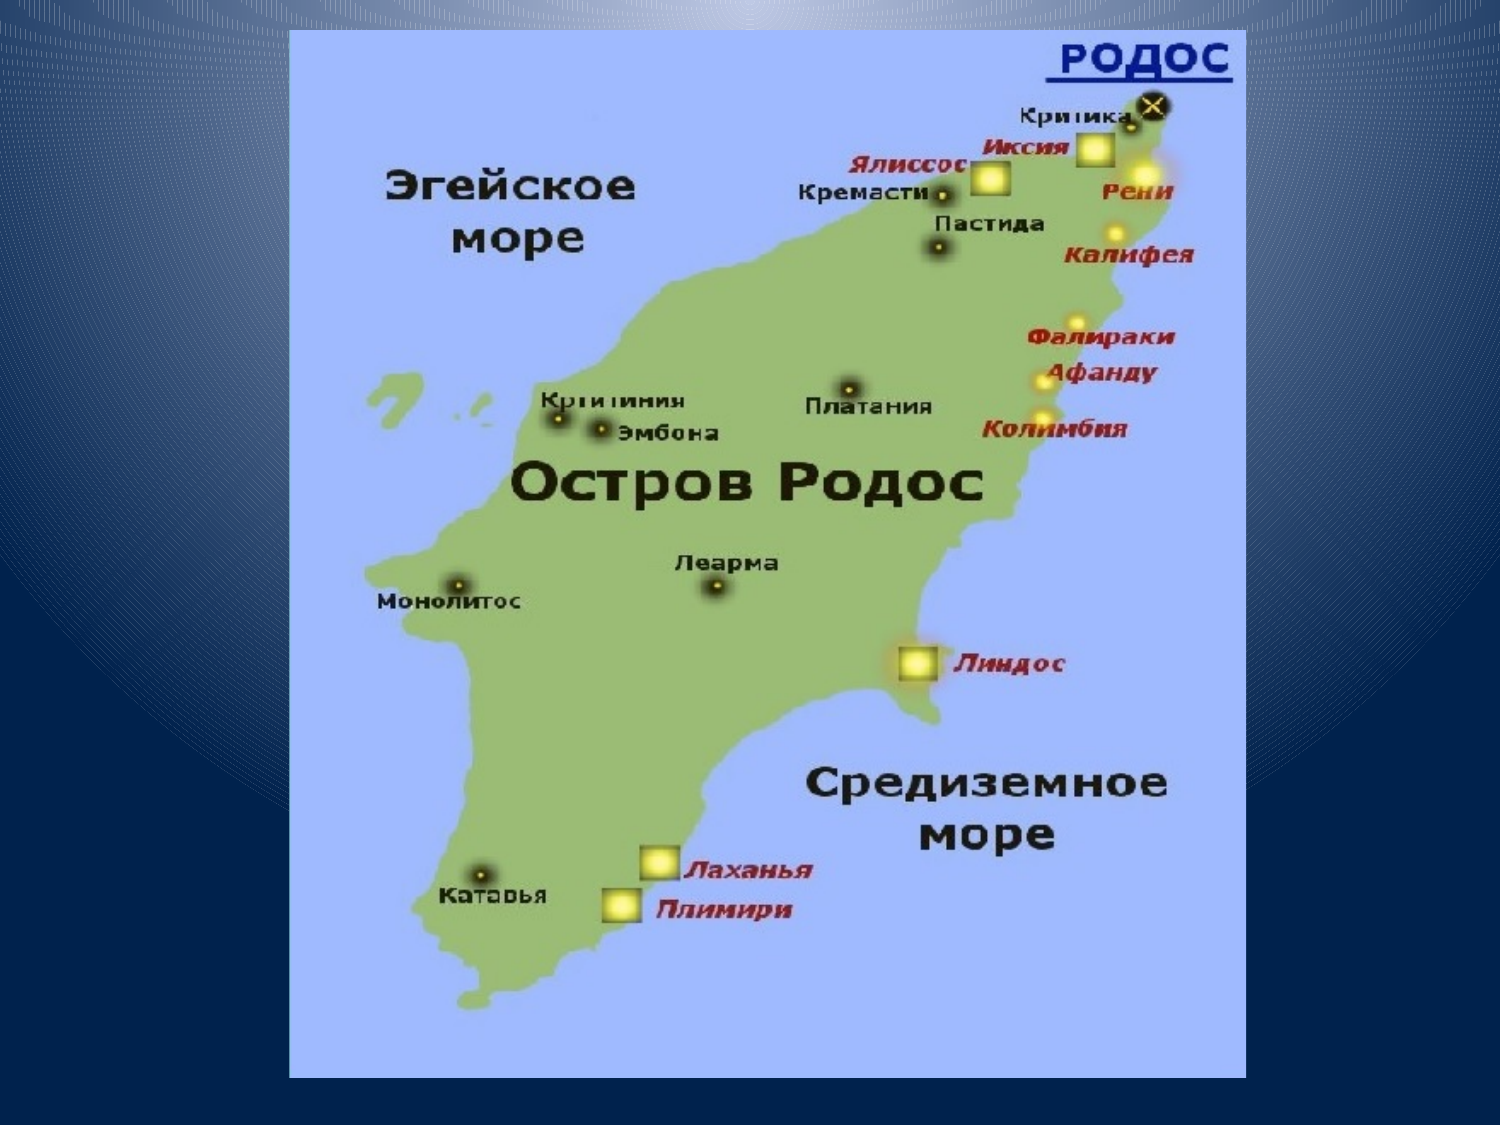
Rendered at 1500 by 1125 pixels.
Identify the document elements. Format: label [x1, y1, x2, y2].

picture [288, 30, 1247, 1079]
